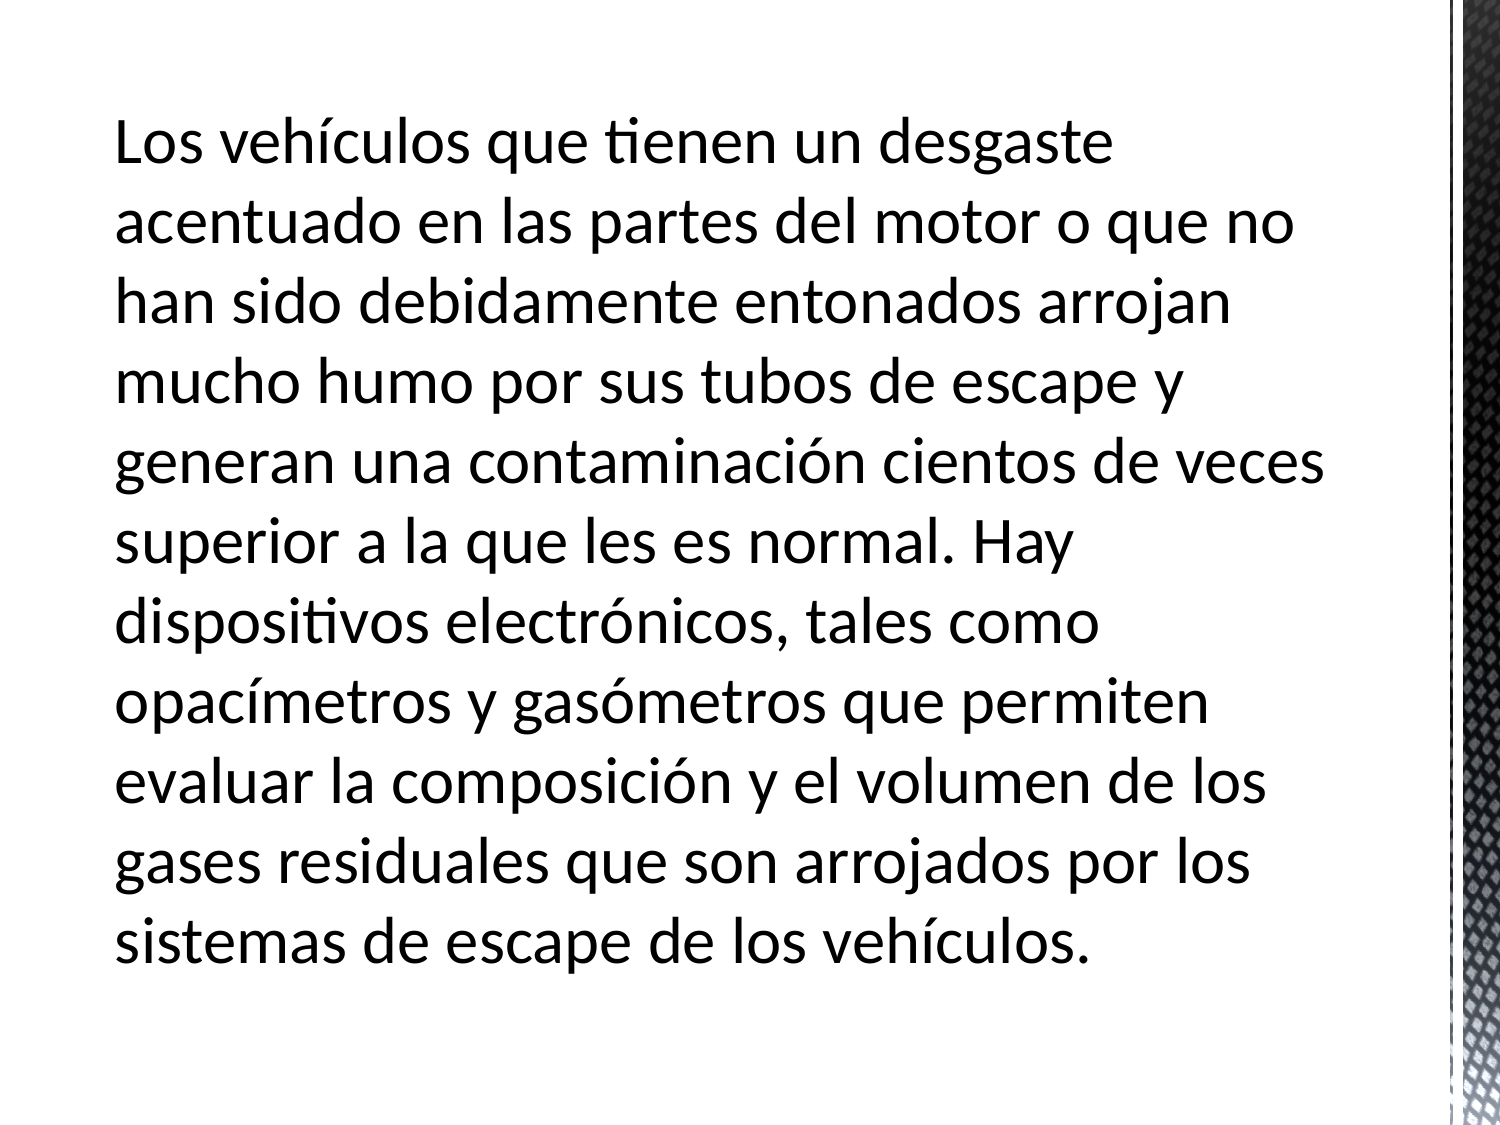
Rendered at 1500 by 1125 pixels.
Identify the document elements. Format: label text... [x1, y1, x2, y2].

picture [1447, 0, 1500, 1125]
text_box Los vehículos que tienen un desgaste acentuado en las partes del motor o que no han sido debidamente entonados arrojan mucho humo por sus tubos de escape y generan una contaminación cientos de veces superior a la que les es normal. Hay dispositivos electrónicos, tales como opacímetros y gasómetros que permiten evaluar la composición y el volumen de los gases residuales que son arrojados por los sistemas de escape de los vehículos. [100, 89, 1412, 985]
